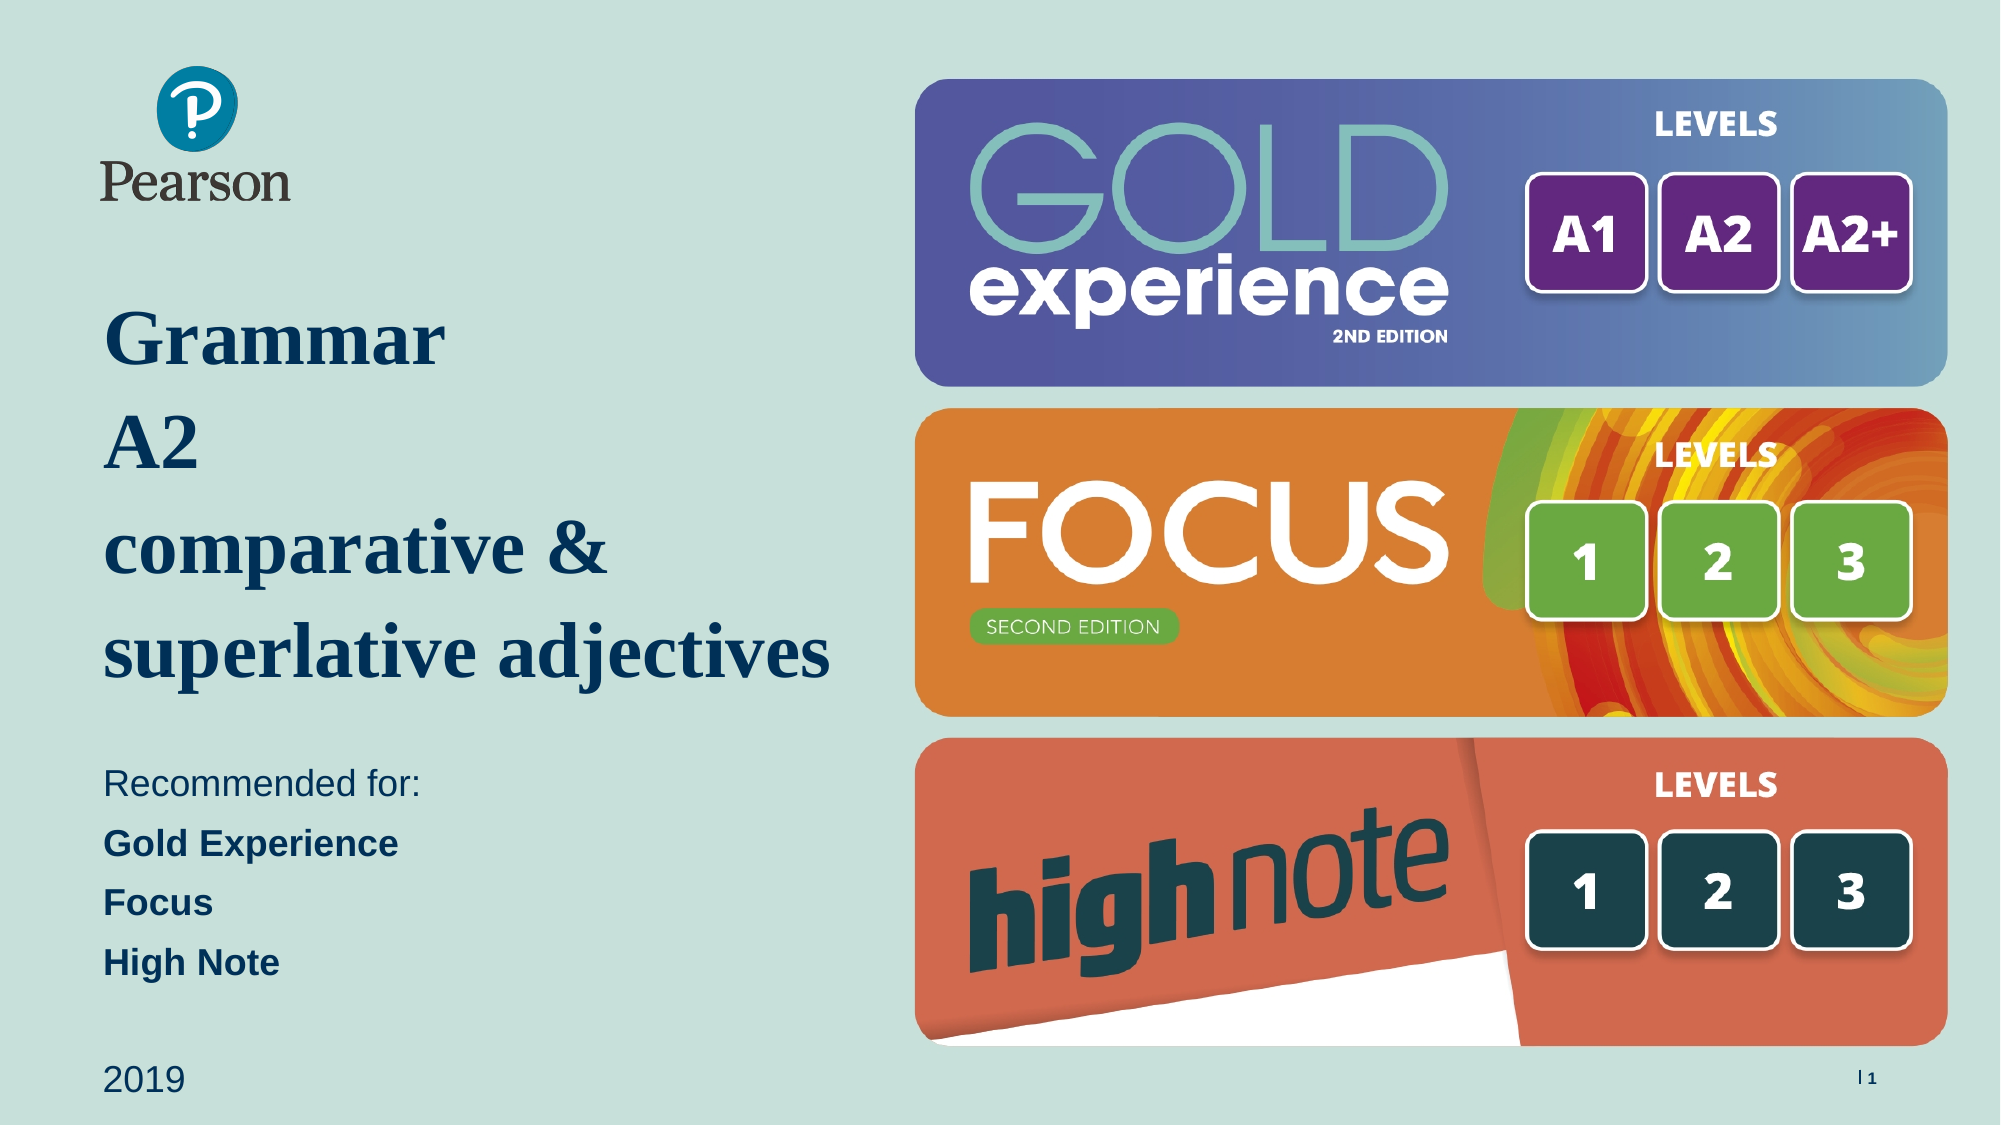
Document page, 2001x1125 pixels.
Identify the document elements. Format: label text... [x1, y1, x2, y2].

subtitle Recommended for: Gold Experience Focus High Note [103, 743, 857, 930]
slide_number 1 [1867, 1068, 1896, 1087]
title Grammar A2 comparative & superlative adjectives [103, 275, 921, 615]
list 2019 [102, 1045, 970, 1093]
picture [0, 0, 2001, 1125]
